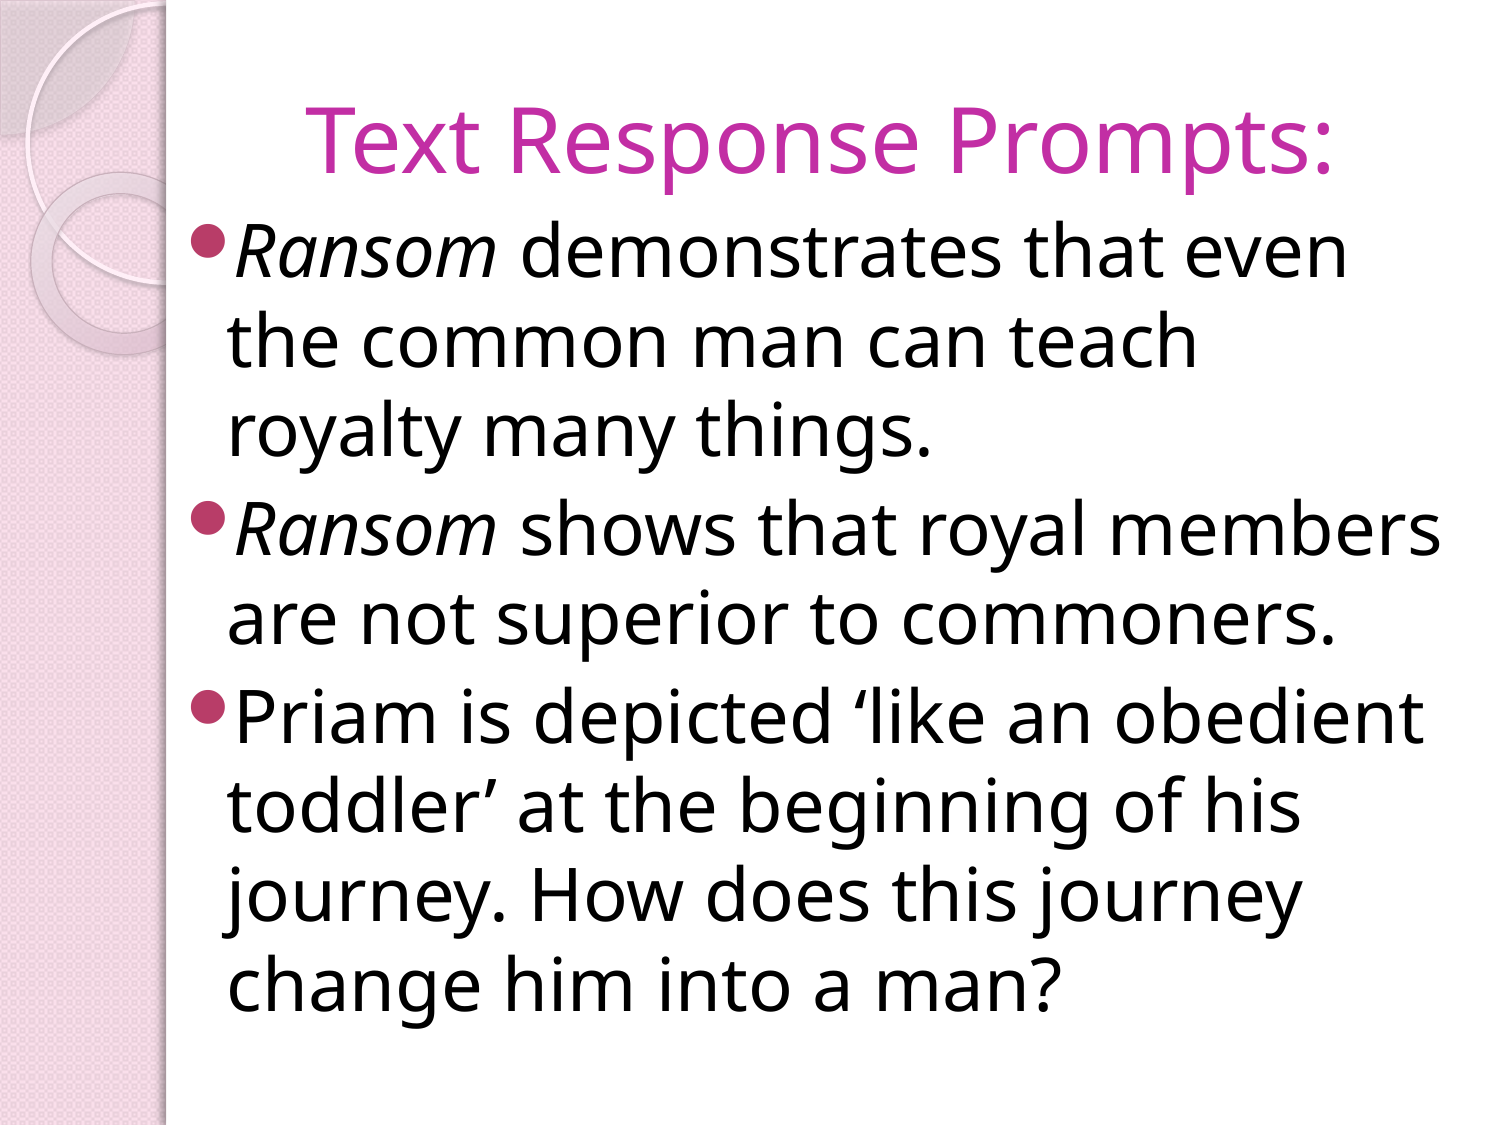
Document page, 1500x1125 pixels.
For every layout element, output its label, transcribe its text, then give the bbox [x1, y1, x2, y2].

title Text Response Prompts: [206, 42, 1437, 196]
list Ransom demonstrates that even the common man can teach royalty many things. Ransom shows that royal members are not superior to commoners. Priam is depicted ‘like an obedient toddler’ at the beginning of his journey. How does this journey change him into a man? [159, 196, 1466, 1094]
